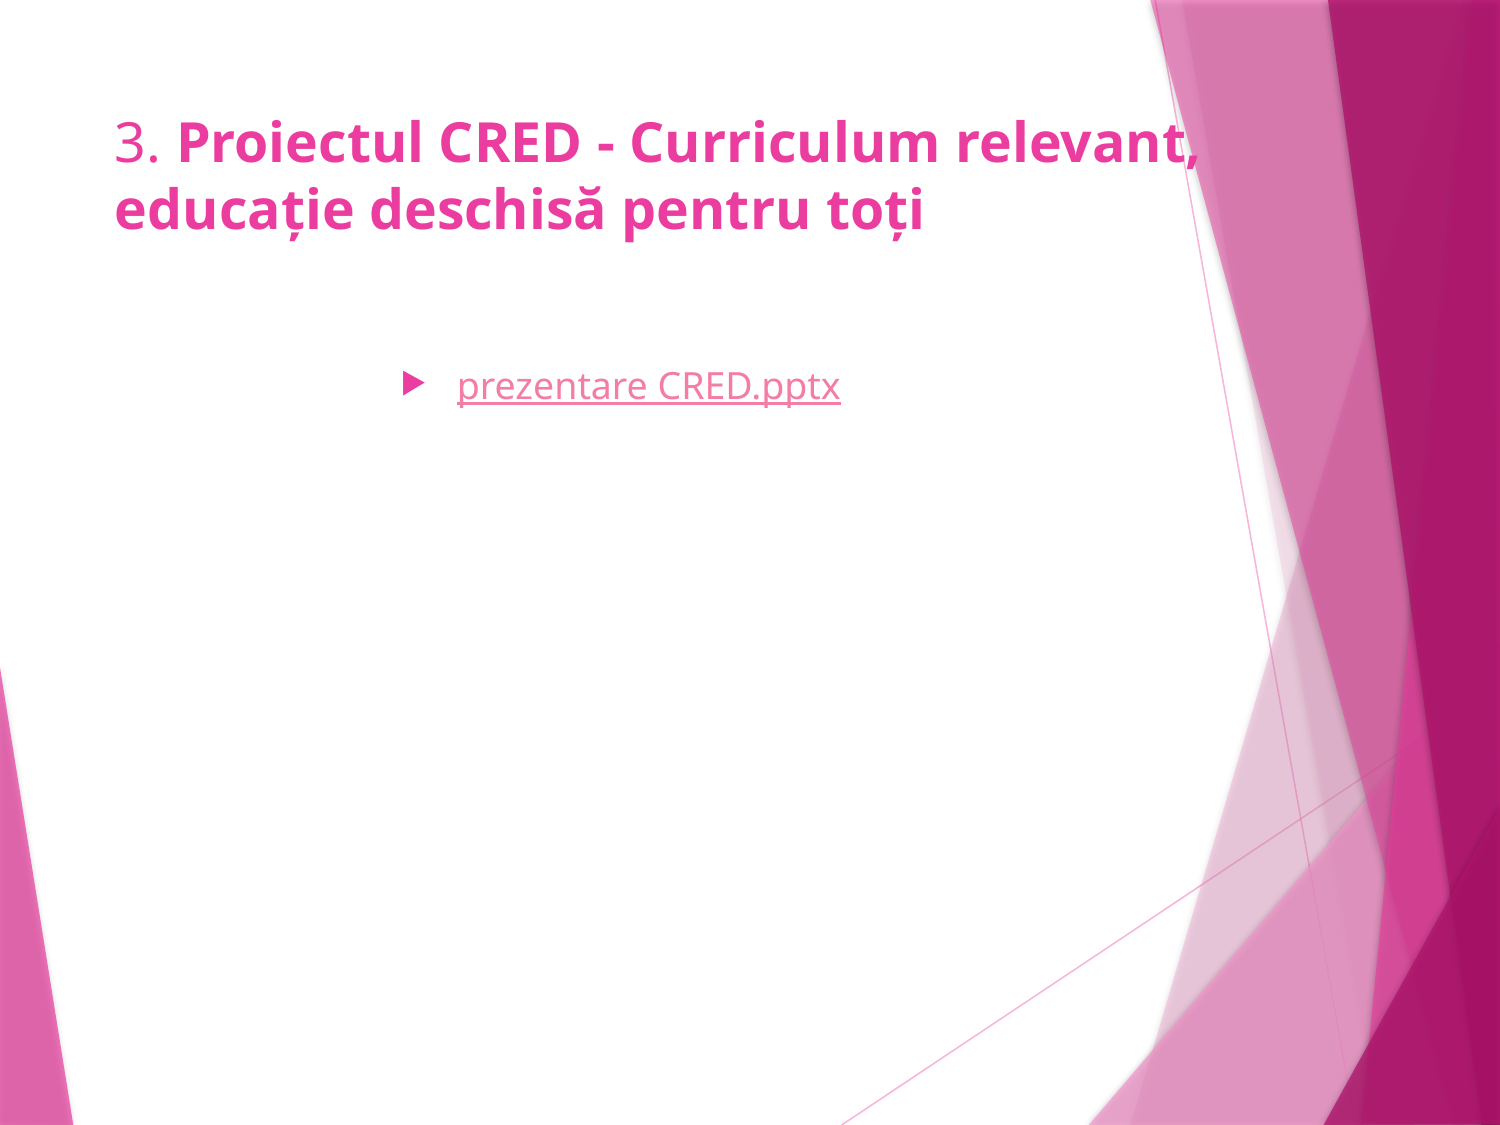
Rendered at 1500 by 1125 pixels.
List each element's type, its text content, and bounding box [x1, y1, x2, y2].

list prezentare CRED.pptx [99, 354, 1142, 992]
title 3. Proiectul CRED - Curriculum relevant, educație deschisă pentru toți [99, 99, 1432, 317]
